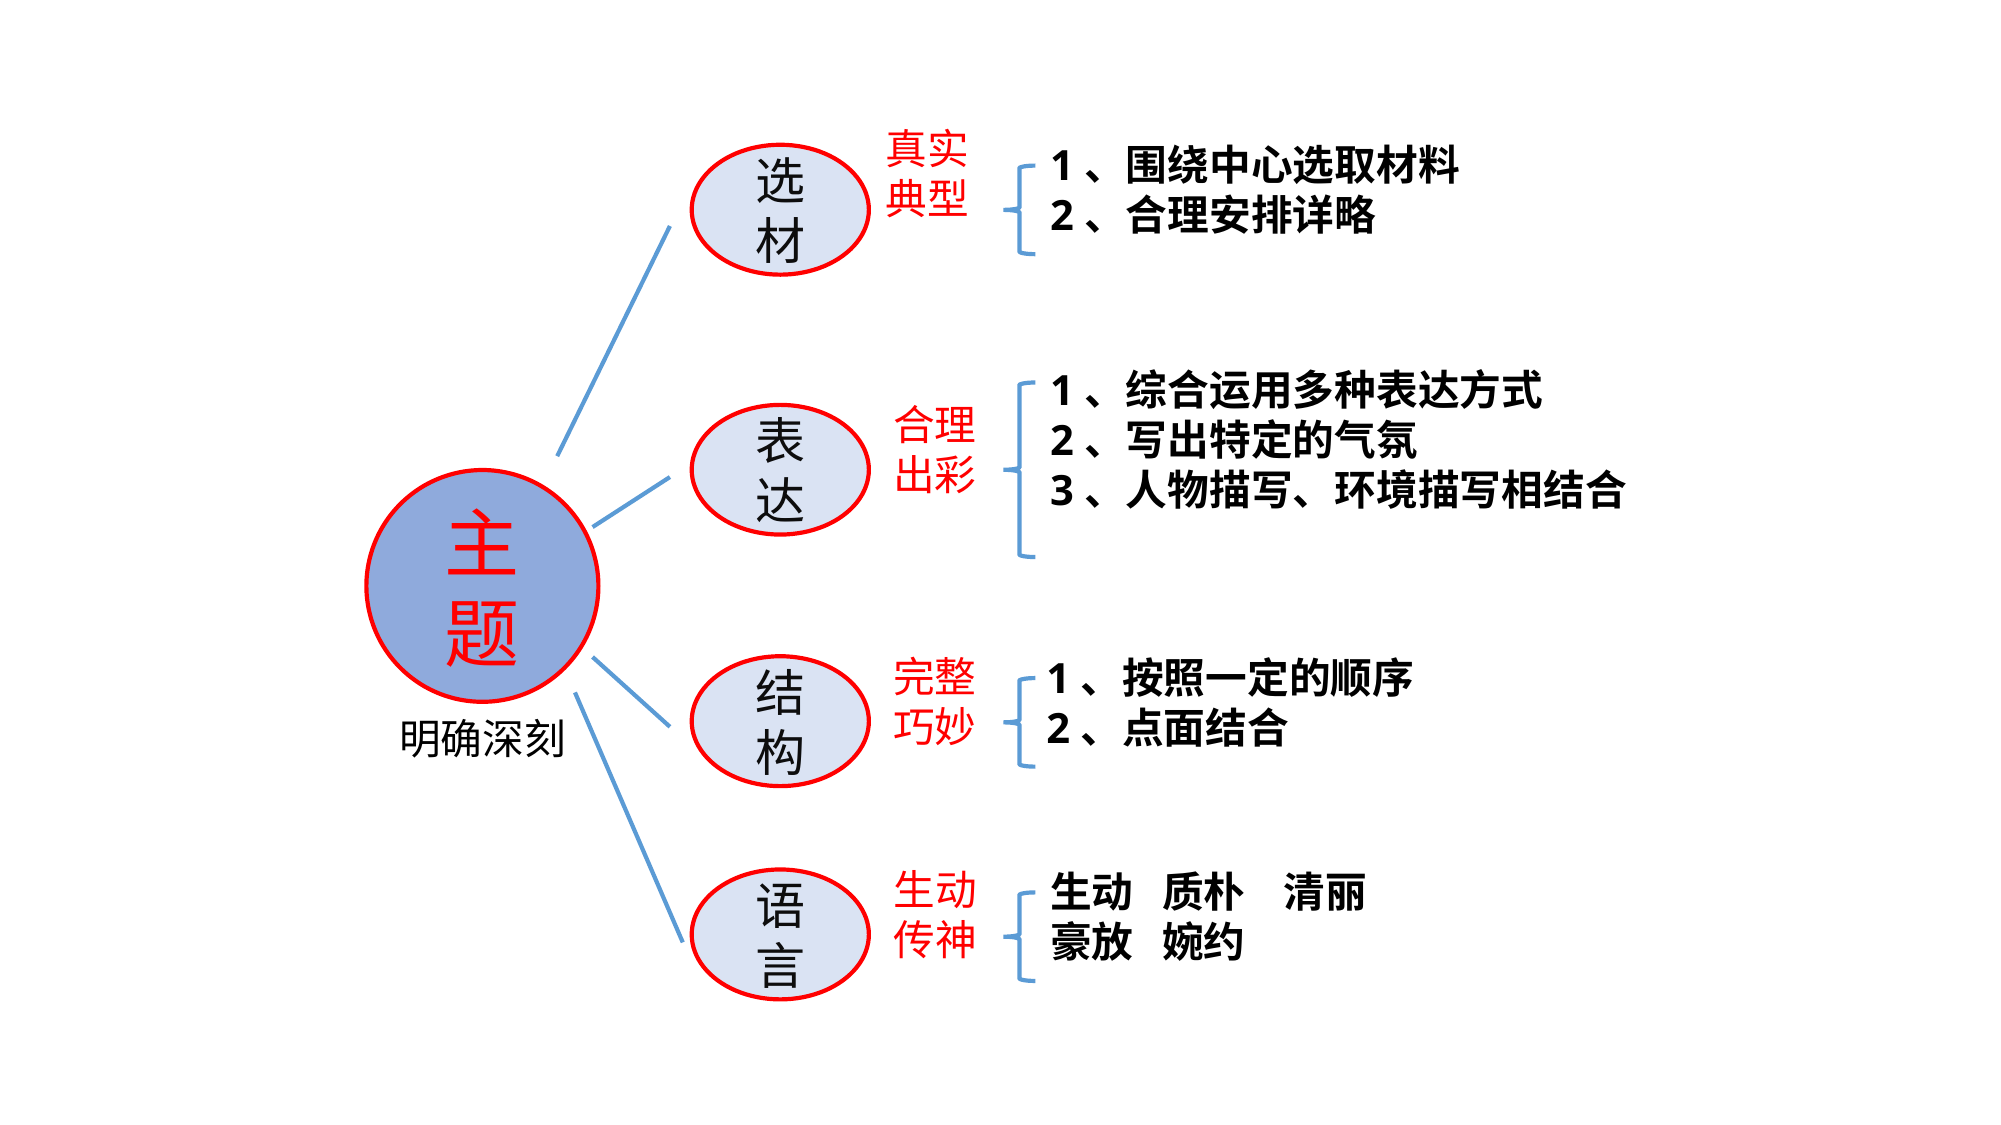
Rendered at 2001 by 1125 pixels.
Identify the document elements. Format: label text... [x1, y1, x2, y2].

text_box [1003, 165, 1036, 255]
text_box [557, 225, 670, 457]
text_box 表达 [690, 403, 870, 536]
text_box 合理 出彩 [878, 391, 992, 507]
text_box 1、综合运用多种表达方式 2、写出特定的气氛 3、人物描写、环境描写相结合 [1035, 356, 1660, 522]
text_box [1003, 891, 1036, 982]
text_box 明确深刻 [384, 705, 574, 771]
text_box 选材 [690, 143, 870, 276]
text_box 1、围绕中心选取材料 2、合理安排详略 [1035, 131, 1490, 247]
text_box [1003, 381, 1036, 558]
text_box 生动 质朴 清丽 豪放 婉约 [1035, 858, 1518, 974]
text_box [574, 692, 683, 943]
text_box 生动 传神 [878, 856, 992, 971]
text_box 真实 典型 [871, 115, 1009, 230]
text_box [592, 477, 670, 528]
text_box 语言 [690, 868, 870, 1001]
text_box 主题 [365, 468, 600, 703]
text_box [1003, 677, 1036, 768]
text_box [592, 656, 670, 692]
text_box 完整 巧妙 [878, 642, 992, 758]
text_box 结构 [690, 655, 870, 788]
text_box 1、按照一定的顺序 2、点面结合 [1031, 644, 1430, 759]
